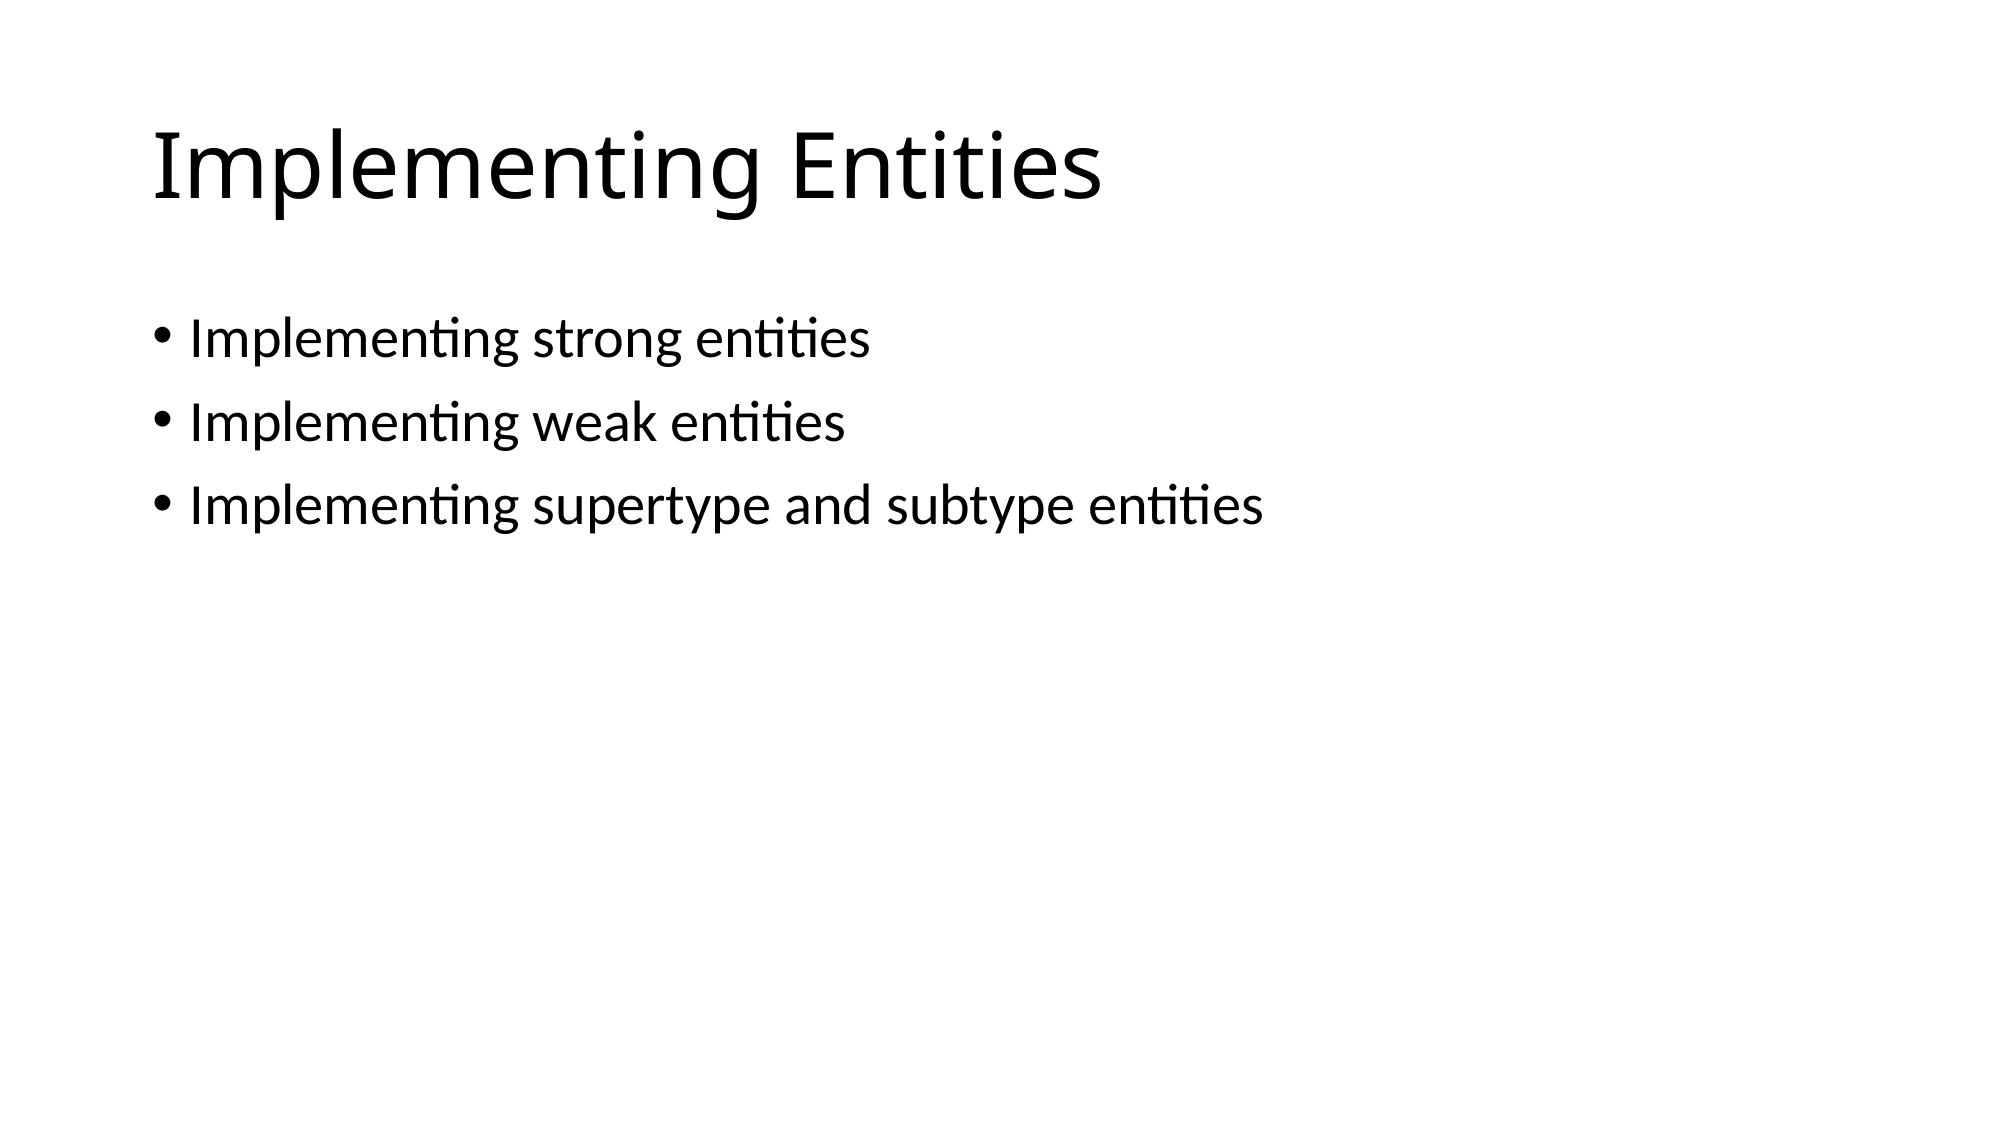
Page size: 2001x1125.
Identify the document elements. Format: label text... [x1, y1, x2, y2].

list Implementing strong entities Implementing weak entities Implementing supertype and subtype entities [137, 299, 1863, 1014]
title Implementing Entities [137, 59, 1863, 278]
